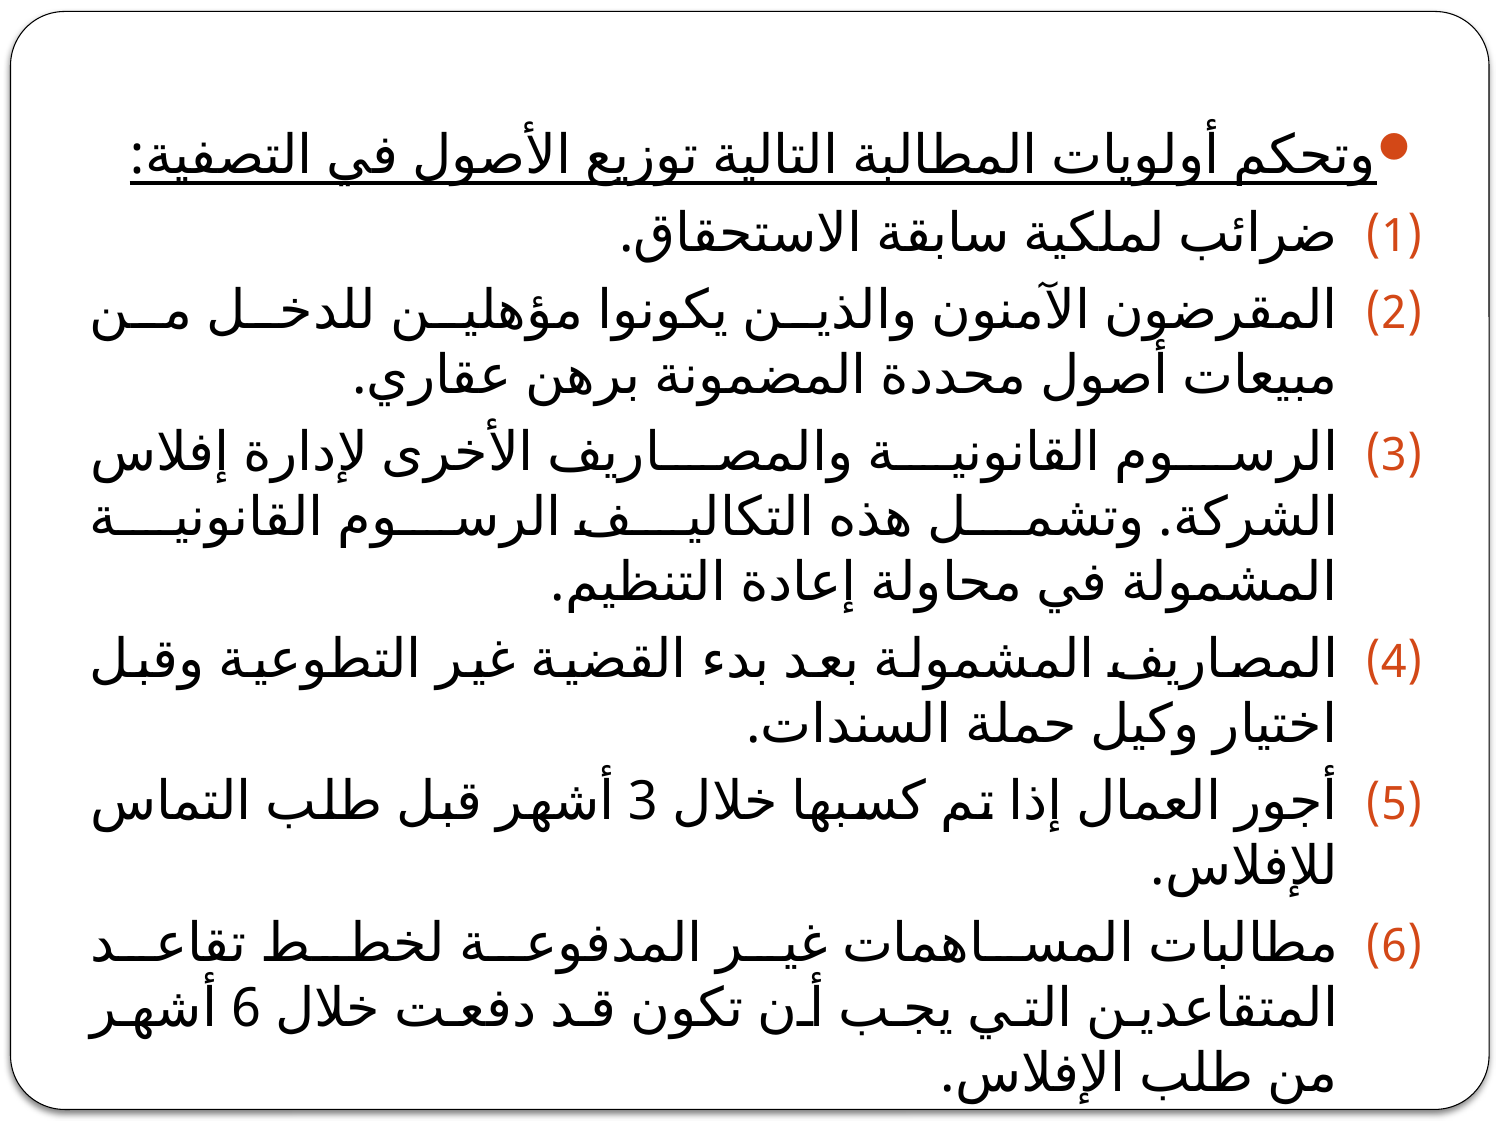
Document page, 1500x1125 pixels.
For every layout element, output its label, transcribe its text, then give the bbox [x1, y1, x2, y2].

list وتحكم أولويات المطالبة التالية توزيع الأصول في التصفية: ضرائب لملكية سابقة الاستحقاق. المقرضون الآمنون والذين يكونوا مؤهلين للدخل من مبيعات أصول محددة المضمونة برهن عقاري. الرسوم القانونية والمصاريف الأخرى لإدارة إفلاس الشركة. وتشمل هذه التكاليف الرسوم القانونية المشمولة في محاولة إعادة التنظيم. المصاريف المشمولة بعد بدء القضية غير التطوعية وقبل اختيار وكيل حملة السندات. أجور العمال إذا تم كسبها خلال 3 أشهر قبل طلب التماس للإفلاس. مطالبات المساهمات غير المدفوعة لخطط تقاعد المتقاعدين التي يجب أن تكون قد دفعت خلال 6 أشهر من طلب الإفلاس. [75, 112, 1438, 988]
